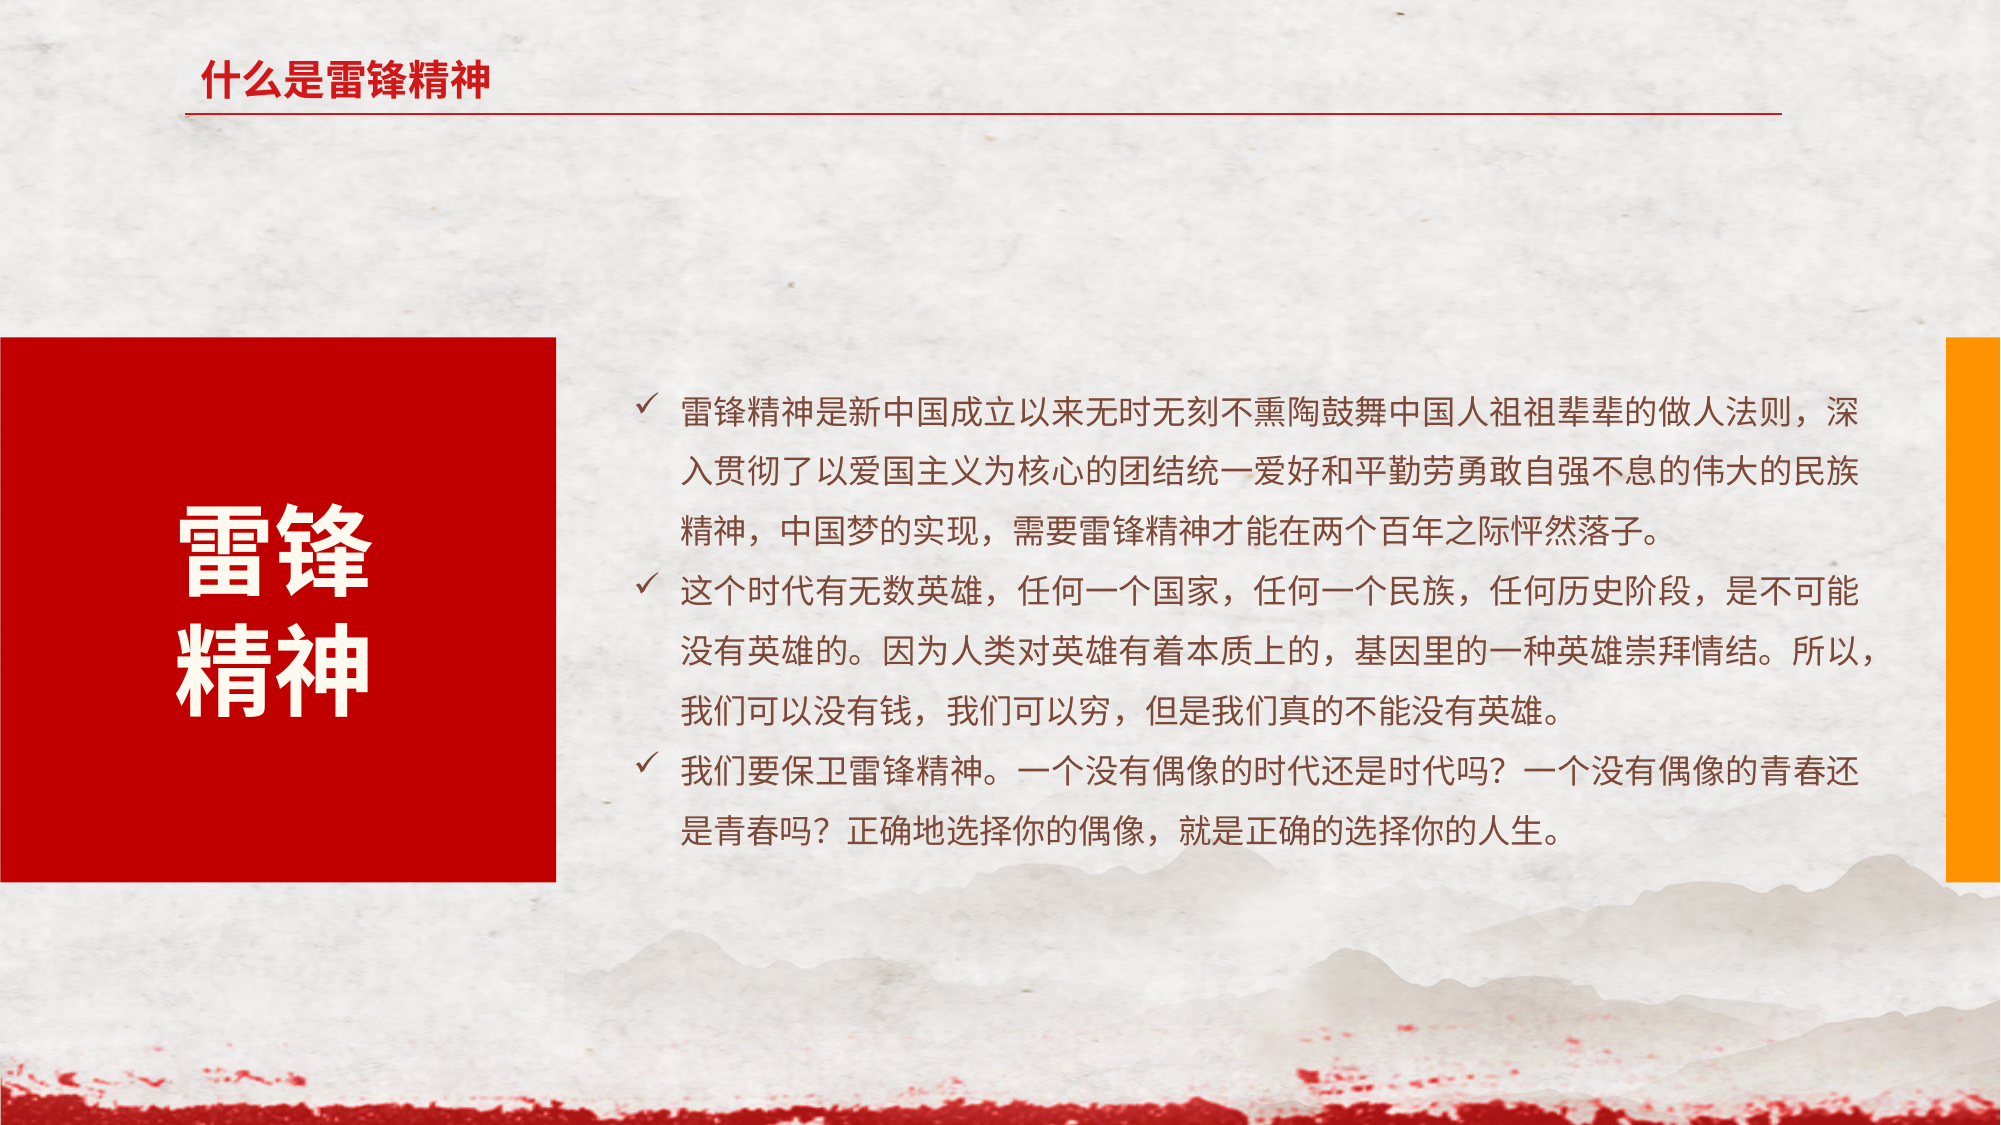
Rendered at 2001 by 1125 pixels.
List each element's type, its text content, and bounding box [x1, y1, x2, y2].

picture [0, 0, 2001, 1125]
text_box 雷锋精神是新中国成立以来无时无刻不熏陶鼓舞中国人祖祖辈辈的做人法则，深入贯彻了以爱国主义为核心的团结统一爱好和平勤劳勇敢自强不息的伟大的民族精神，中国梦的实现，需要雷锋精神才能在两个百年之际怦然落子。 这个时代有无数英雄，任何一个国家，任何一个民族，任何历史阶段，是不可能没有英雄的。因为人类对英雄有着本质上的，基因里的一种英雄崇拜情结。所以，我们可以没有钱，我们可以穷，但是我们真的不能没有英雄。 我们要保卫雷锋精神。一个没有偶像的时代还是时代吗？一个没有偶像的青春还是青春吗？正确地选择你的偶像，就是正确的选择你的人生。 [561, 363, 1877, 858]
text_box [0, 336, 557, 883]
text_box 什么是雷锋精神 [185, 30, 563, 111]
text_box [1944, 335, 2000, 884]
